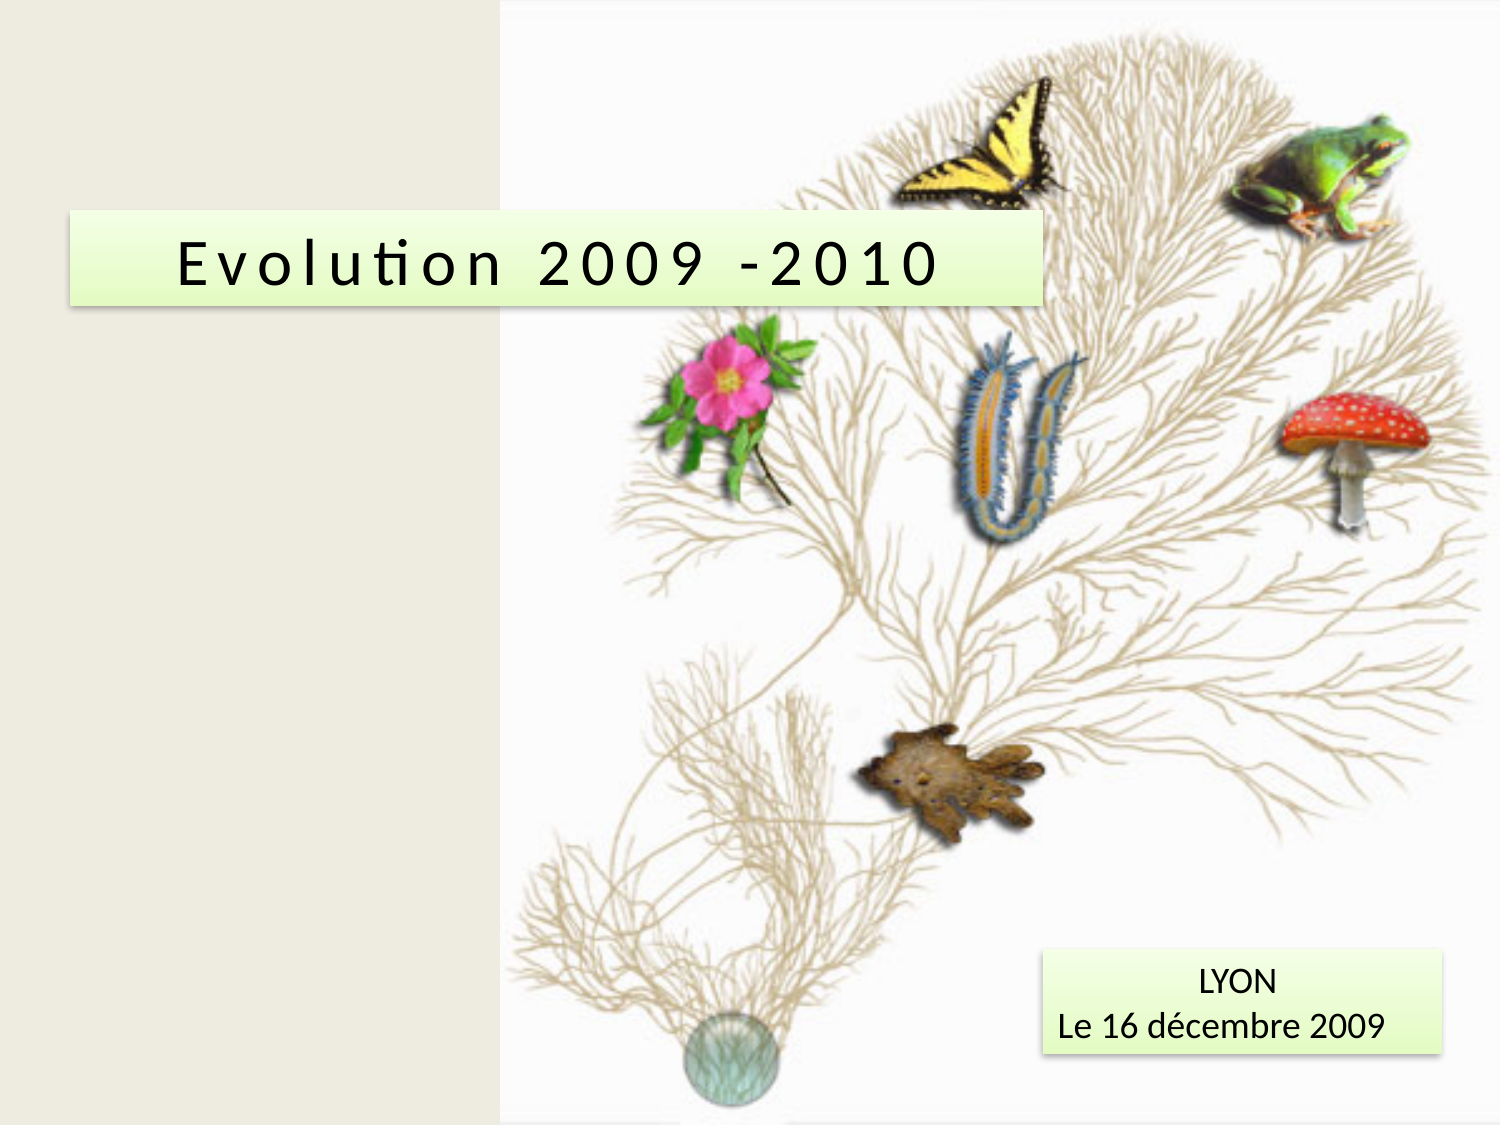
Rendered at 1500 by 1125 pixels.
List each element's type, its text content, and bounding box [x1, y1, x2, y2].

text_box Evolution 2009 -2010 [70, 210, 495, 306]
picture [500, 0, 1500, 1125]
